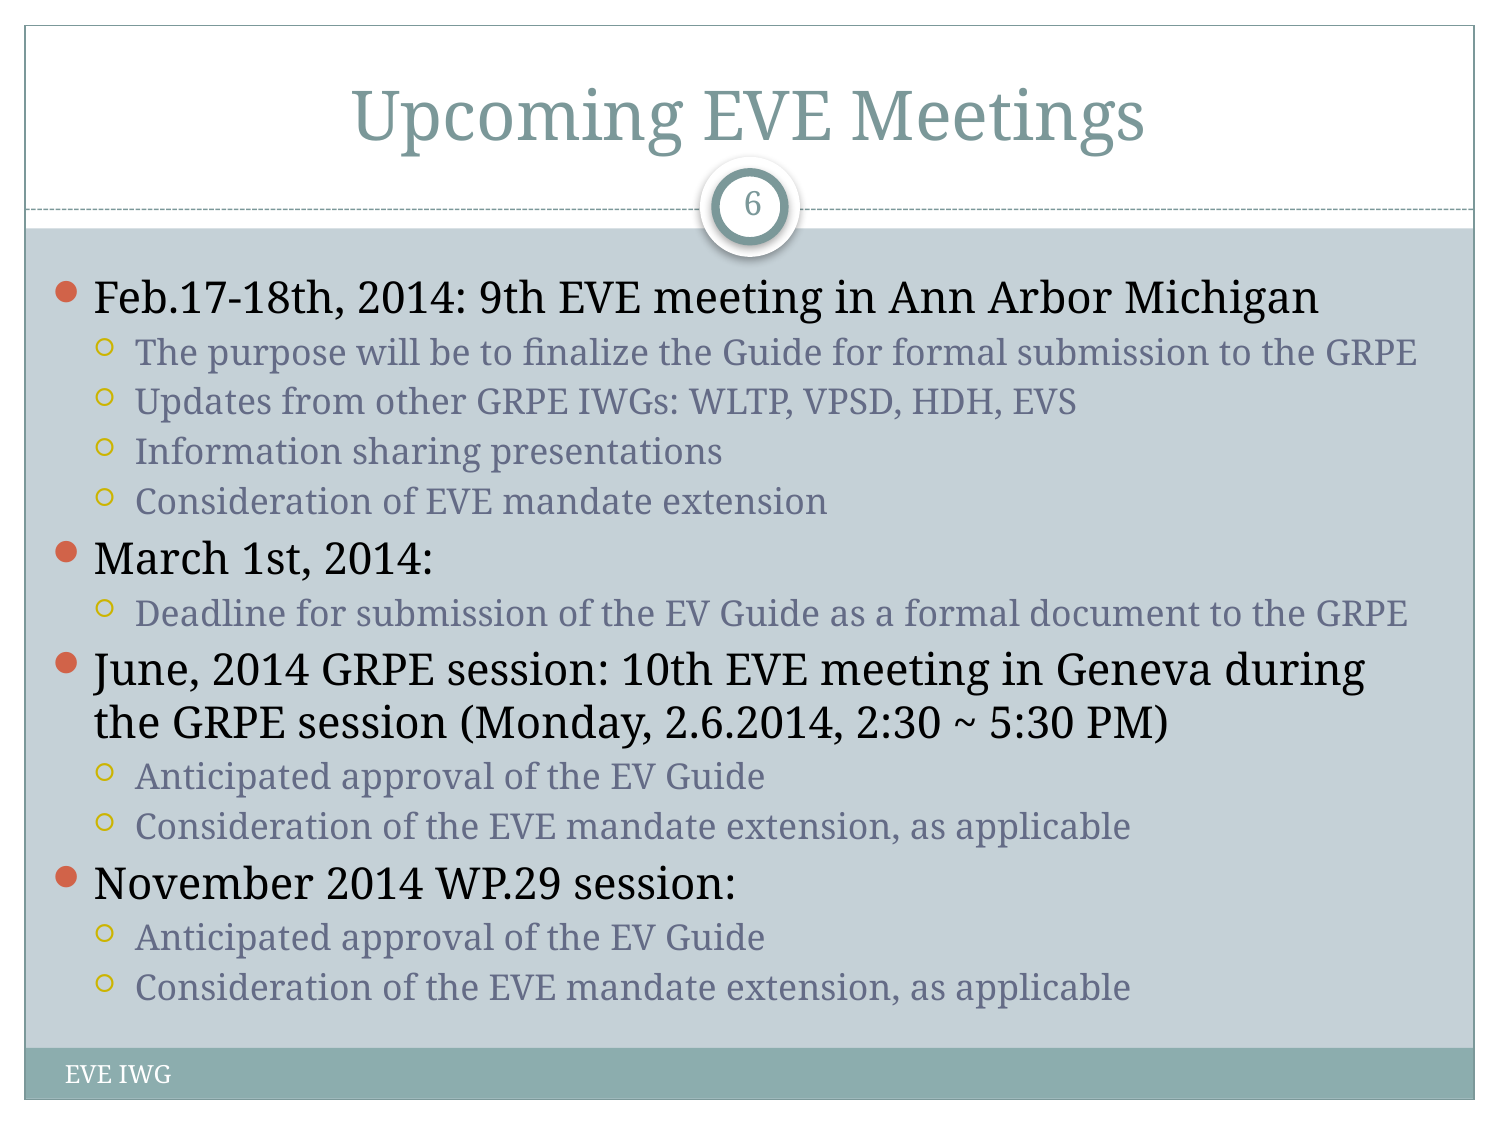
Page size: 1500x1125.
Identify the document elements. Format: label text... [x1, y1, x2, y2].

title Upcoming EVE Meetings [49, 37, 1450, 162]
list Feb.17-18th, 2014: 9th EVE meeting in Ann Arbor Michigan The purpose will be to finalize the Guide for formal submission to the GRPE Updates from other GRPE IWGs: WLTP, VPSD, HDH, EVS Information sharing presentations Consideration of EVE mandate extension March 1st, 2014: Deadline for submission of the EV Guide as a formal document to the GRPE June, 2014 GRPE session: 10th EVE meeting in Geneva during the GRPE session (Monday, 2.6.2014, 2:30 ~ 5:30 PM) Anticipated approval of the EV Guide Consideration of the EVE mandate extension, as applicable November 2014 WP.29 session: Anticipated approval of the EV Guide Consideration of the EVE mandate extension, as applicable [37, 262, 1450, 1050]
footer EVE IWG [50, 1051, 638, 1112]
slide_number 6 [715, 168, 791, 241]
